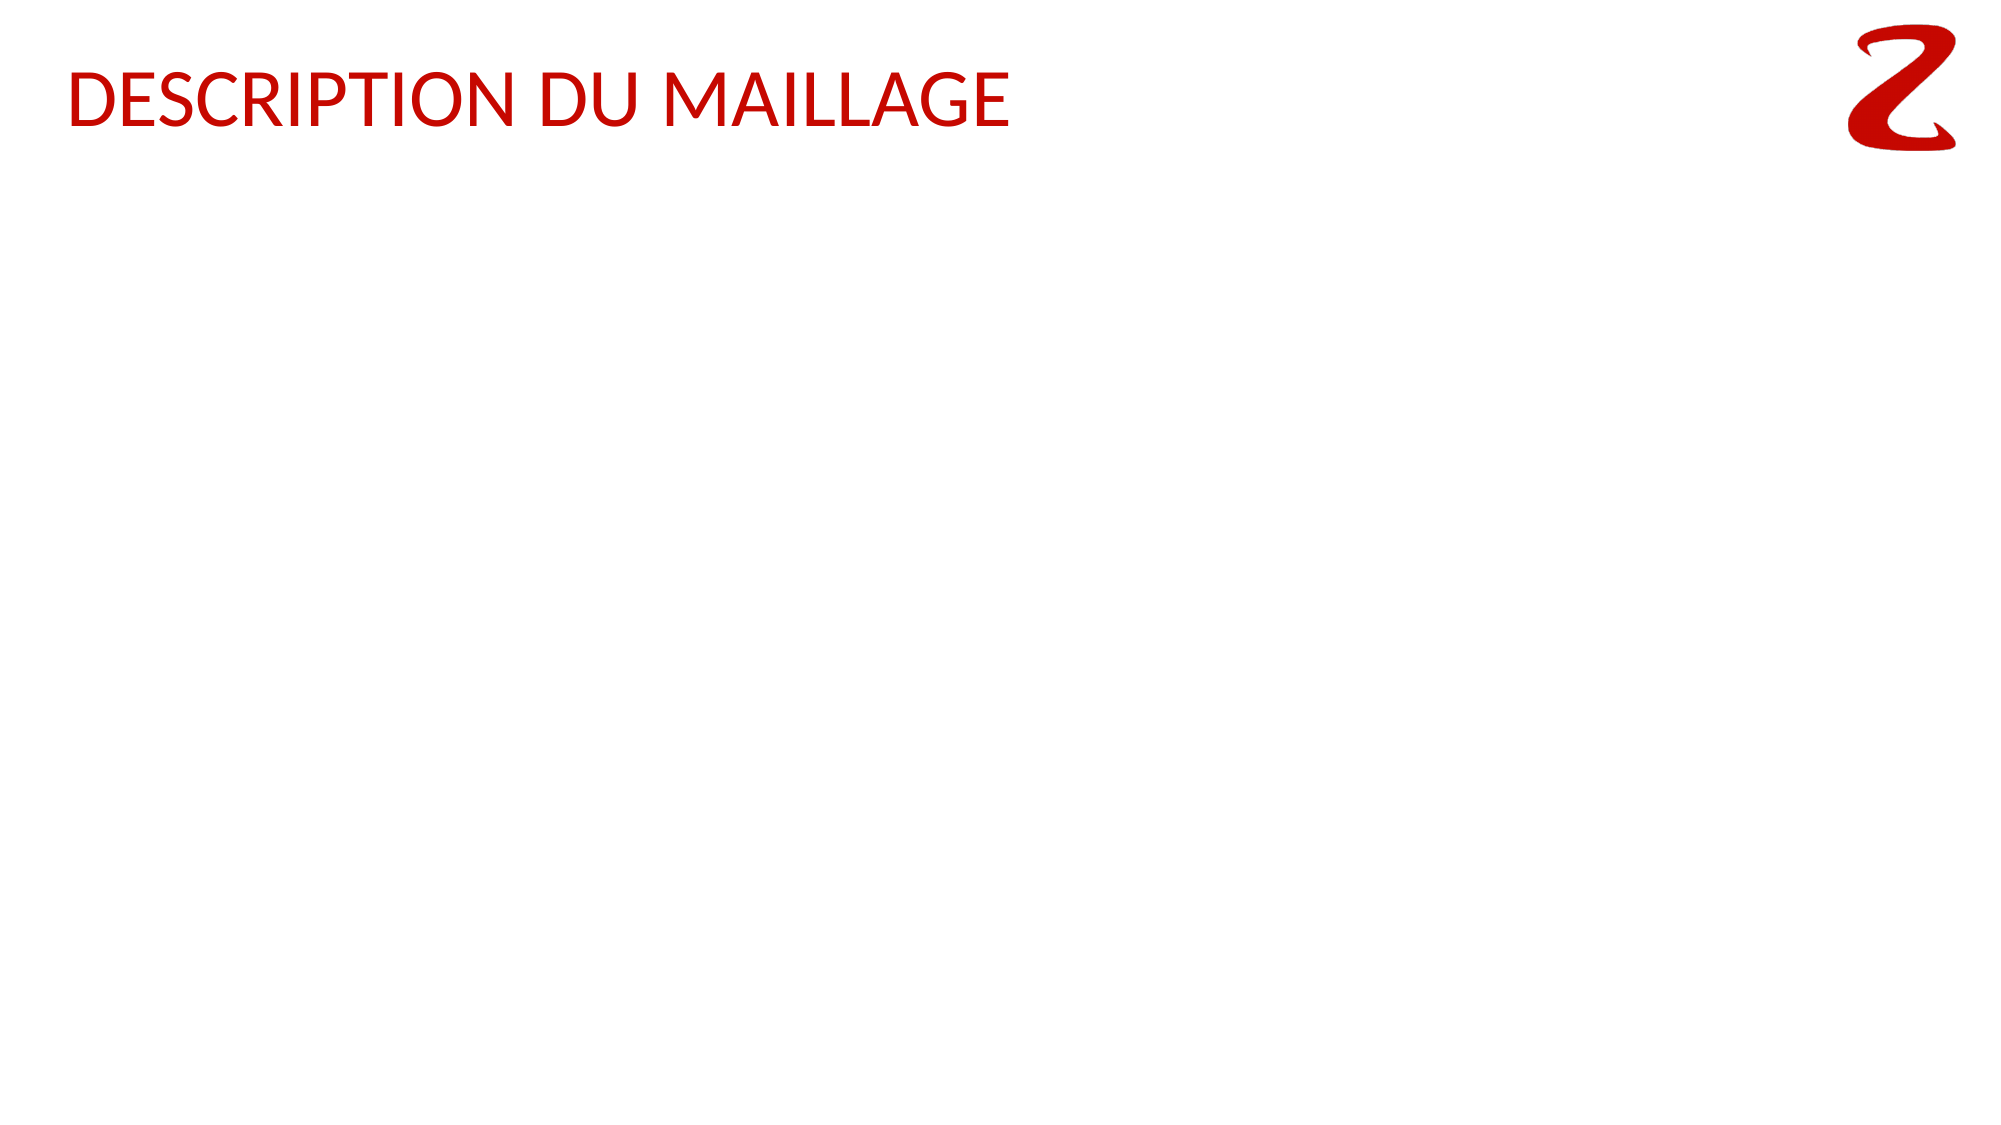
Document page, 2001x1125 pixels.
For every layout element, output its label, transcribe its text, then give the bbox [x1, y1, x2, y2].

text_box DESCRIPTION DU MAILLAGE [51, 35, 1723, 151]
picture [1847, 22, 1957, 153]
